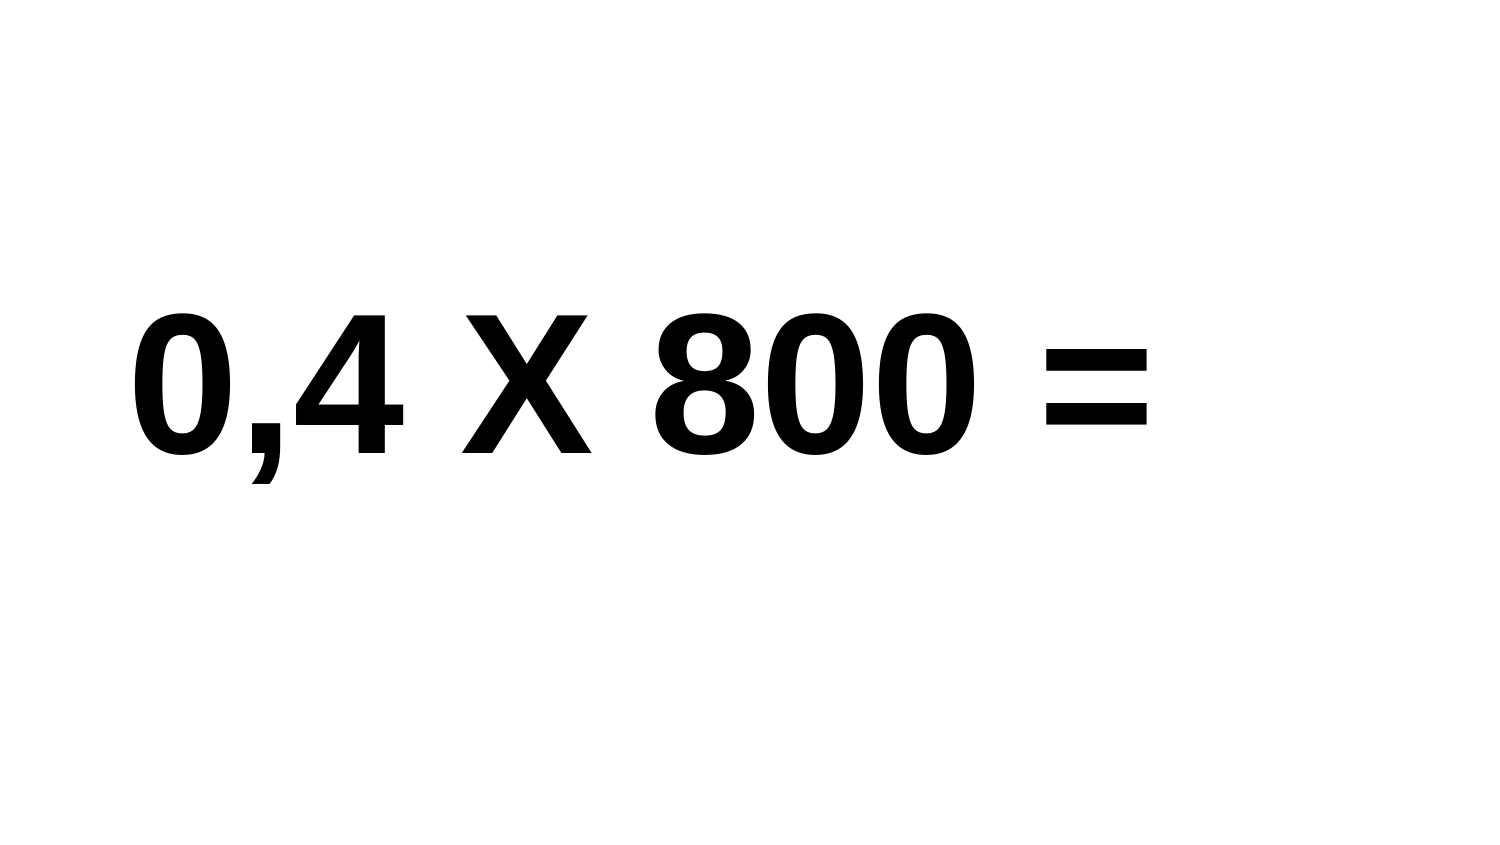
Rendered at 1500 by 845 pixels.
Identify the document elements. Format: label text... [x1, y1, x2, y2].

text_box 0,4 X 800 = [112, 318, 1388, 509]
